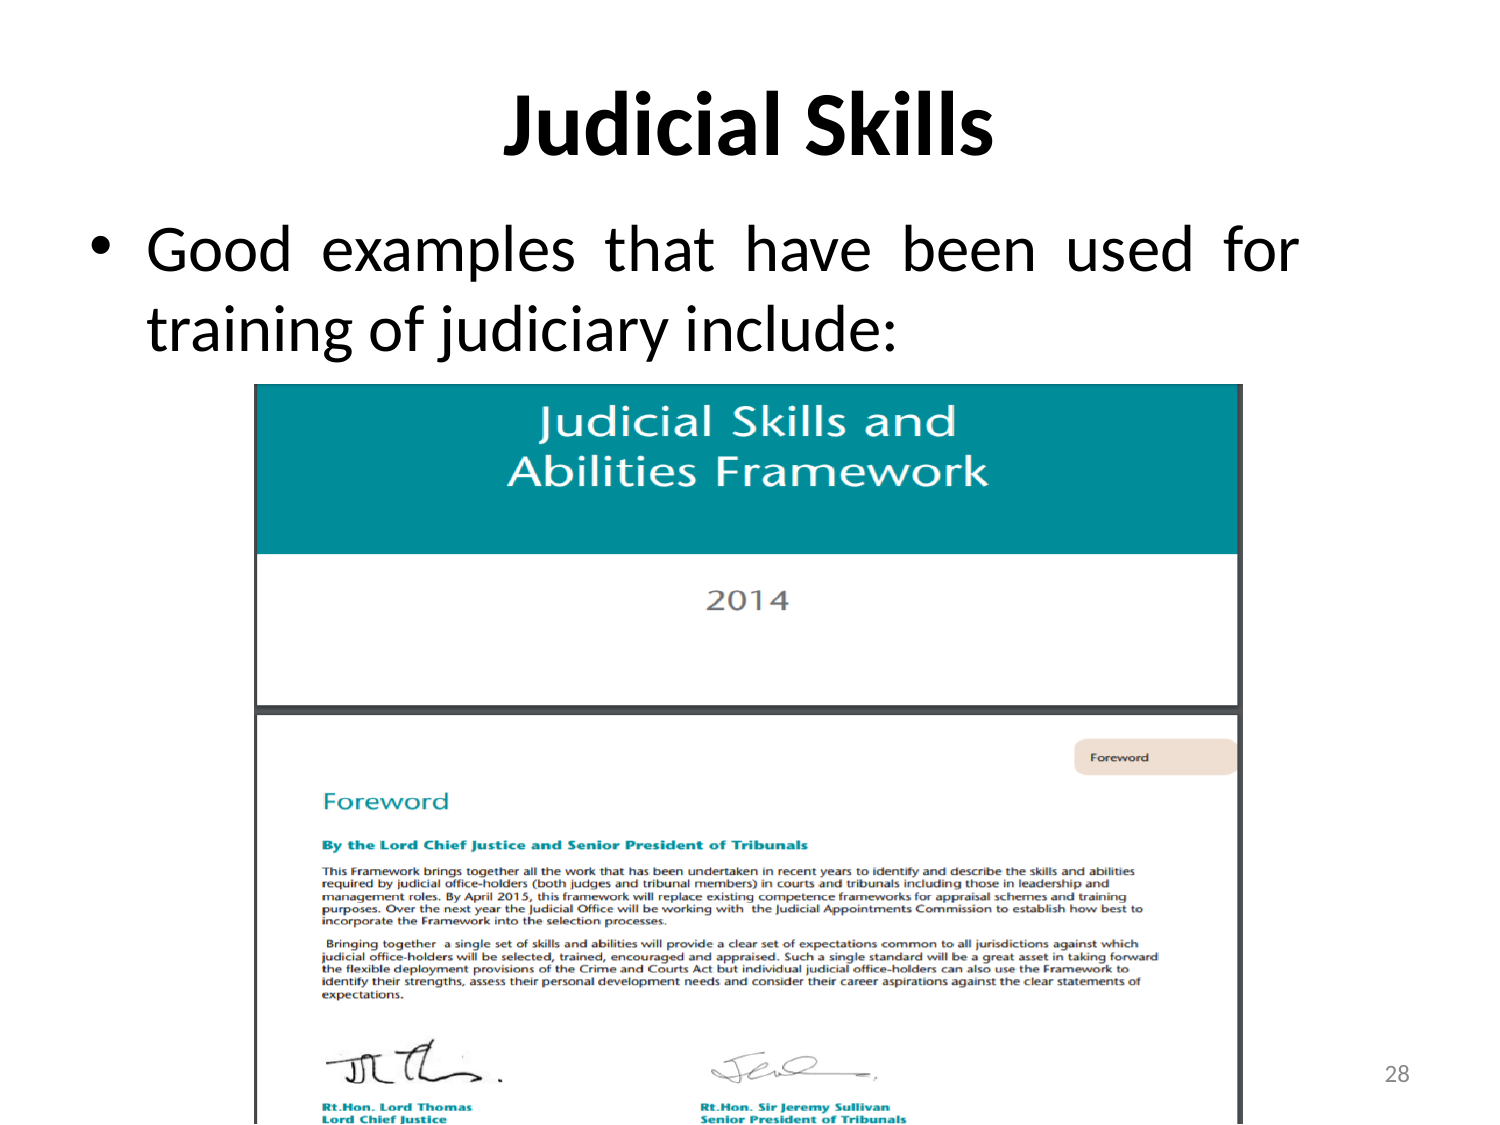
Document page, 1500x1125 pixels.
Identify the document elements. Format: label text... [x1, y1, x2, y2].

text_box Good examples that have been used for training of judiciary include: [74, 197, 1317, 1073]
title Judicial Skills [75, 24, 1425, 213]
slide_number 28 [1246, 1042, 1425, 1103]
picture [254, 384, 1243, 1124]
